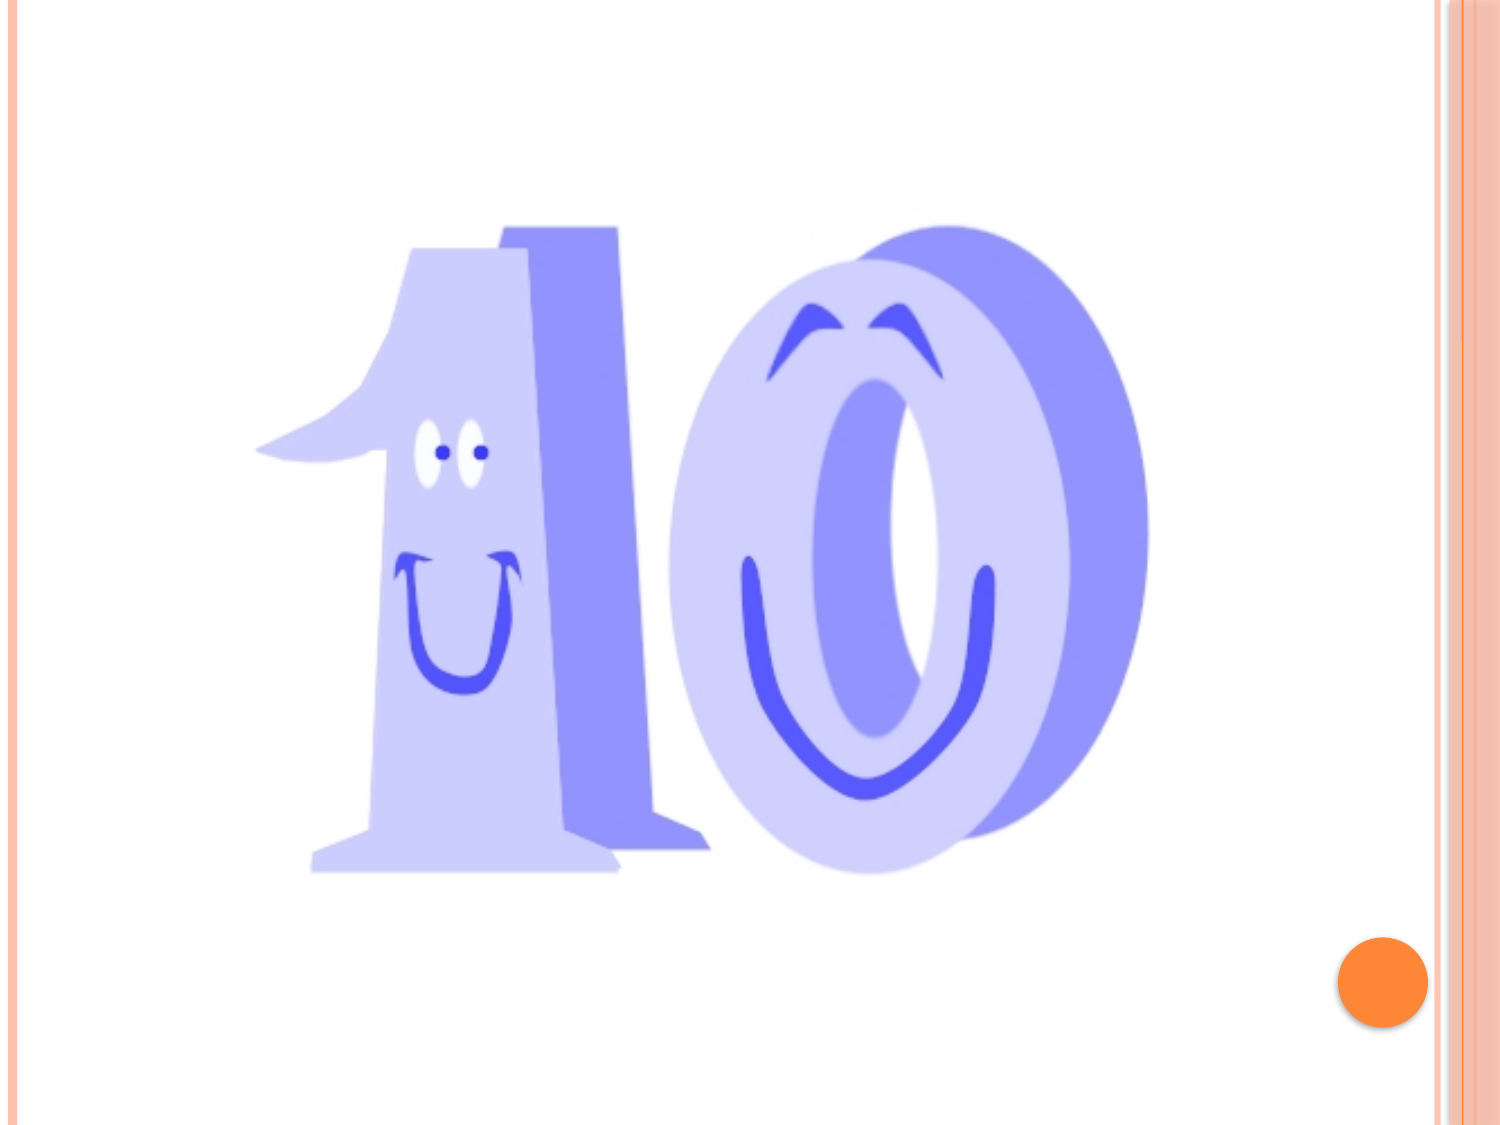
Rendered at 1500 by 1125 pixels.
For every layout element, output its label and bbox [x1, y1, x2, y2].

picture [234, 198, 1184, 899]
